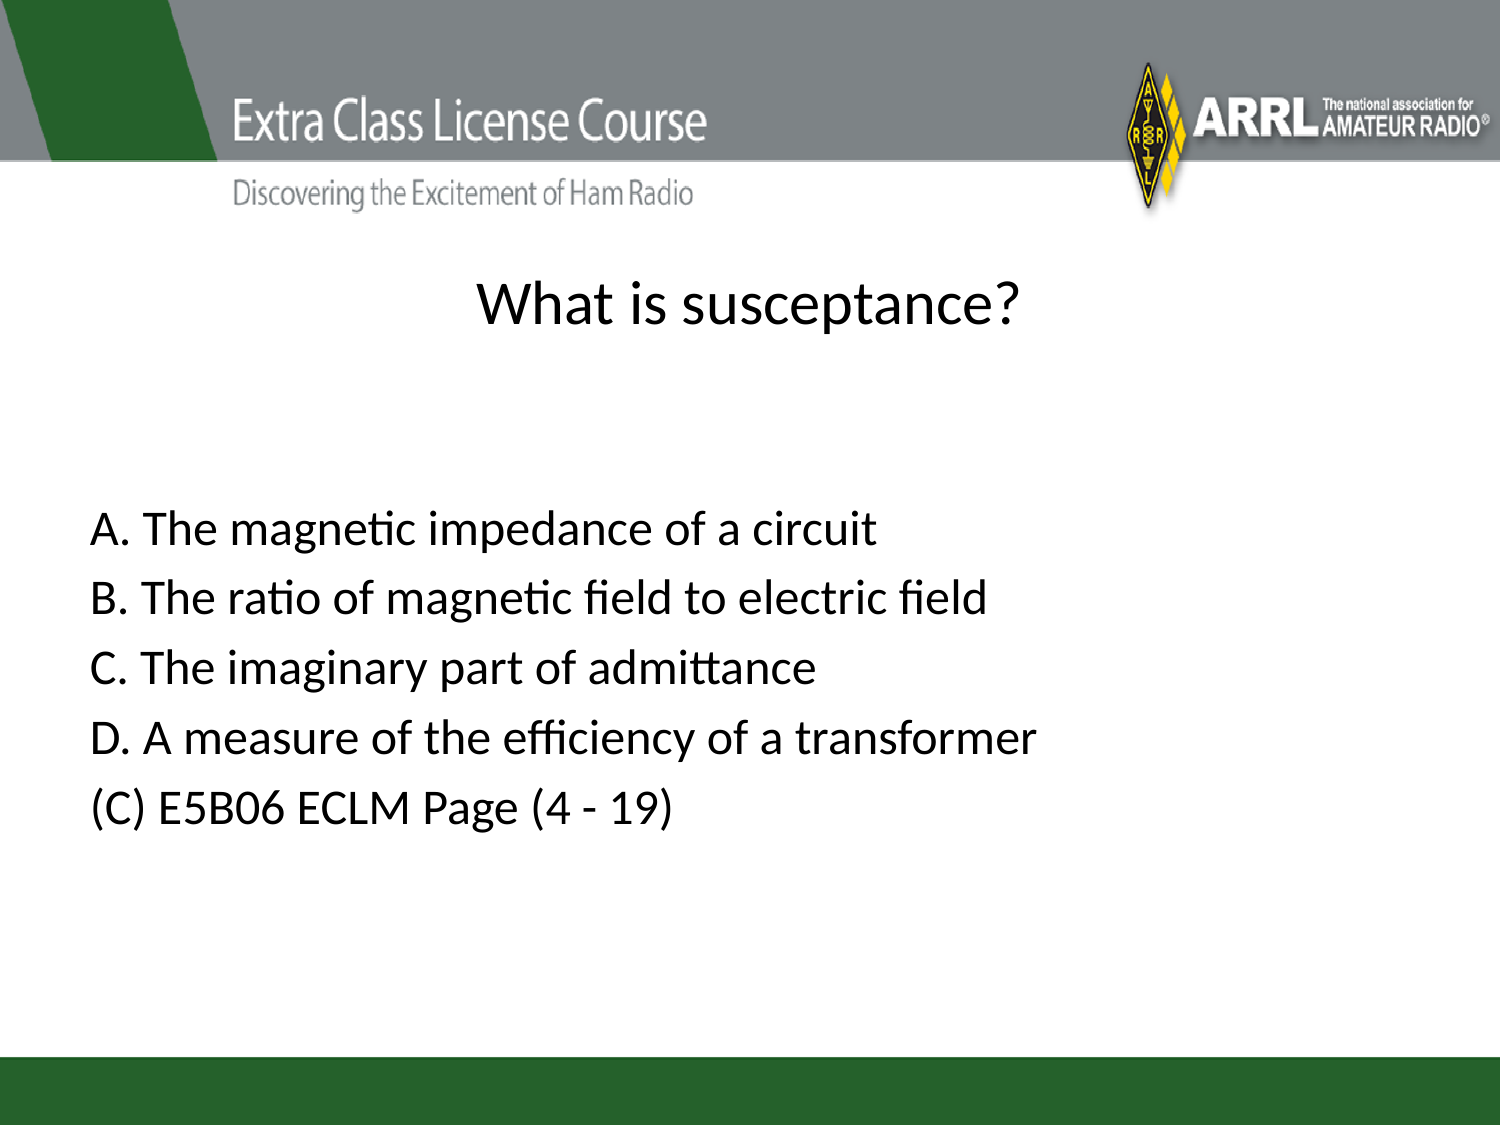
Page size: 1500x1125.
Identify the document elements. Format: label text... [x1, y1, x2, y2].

list A. The magnetic impedance of a circuit B. The ratio of magnetic field to electric field C. The imaginary part of admittance D. A measure of the efficiency of a transformer (C) E5B06 ECLM Page (4 - 19) [75, 487, 1425, 1005]
picture [0, 0, 1500, 1125]
title What is susceptance? [75, 254, 1425, 435]
